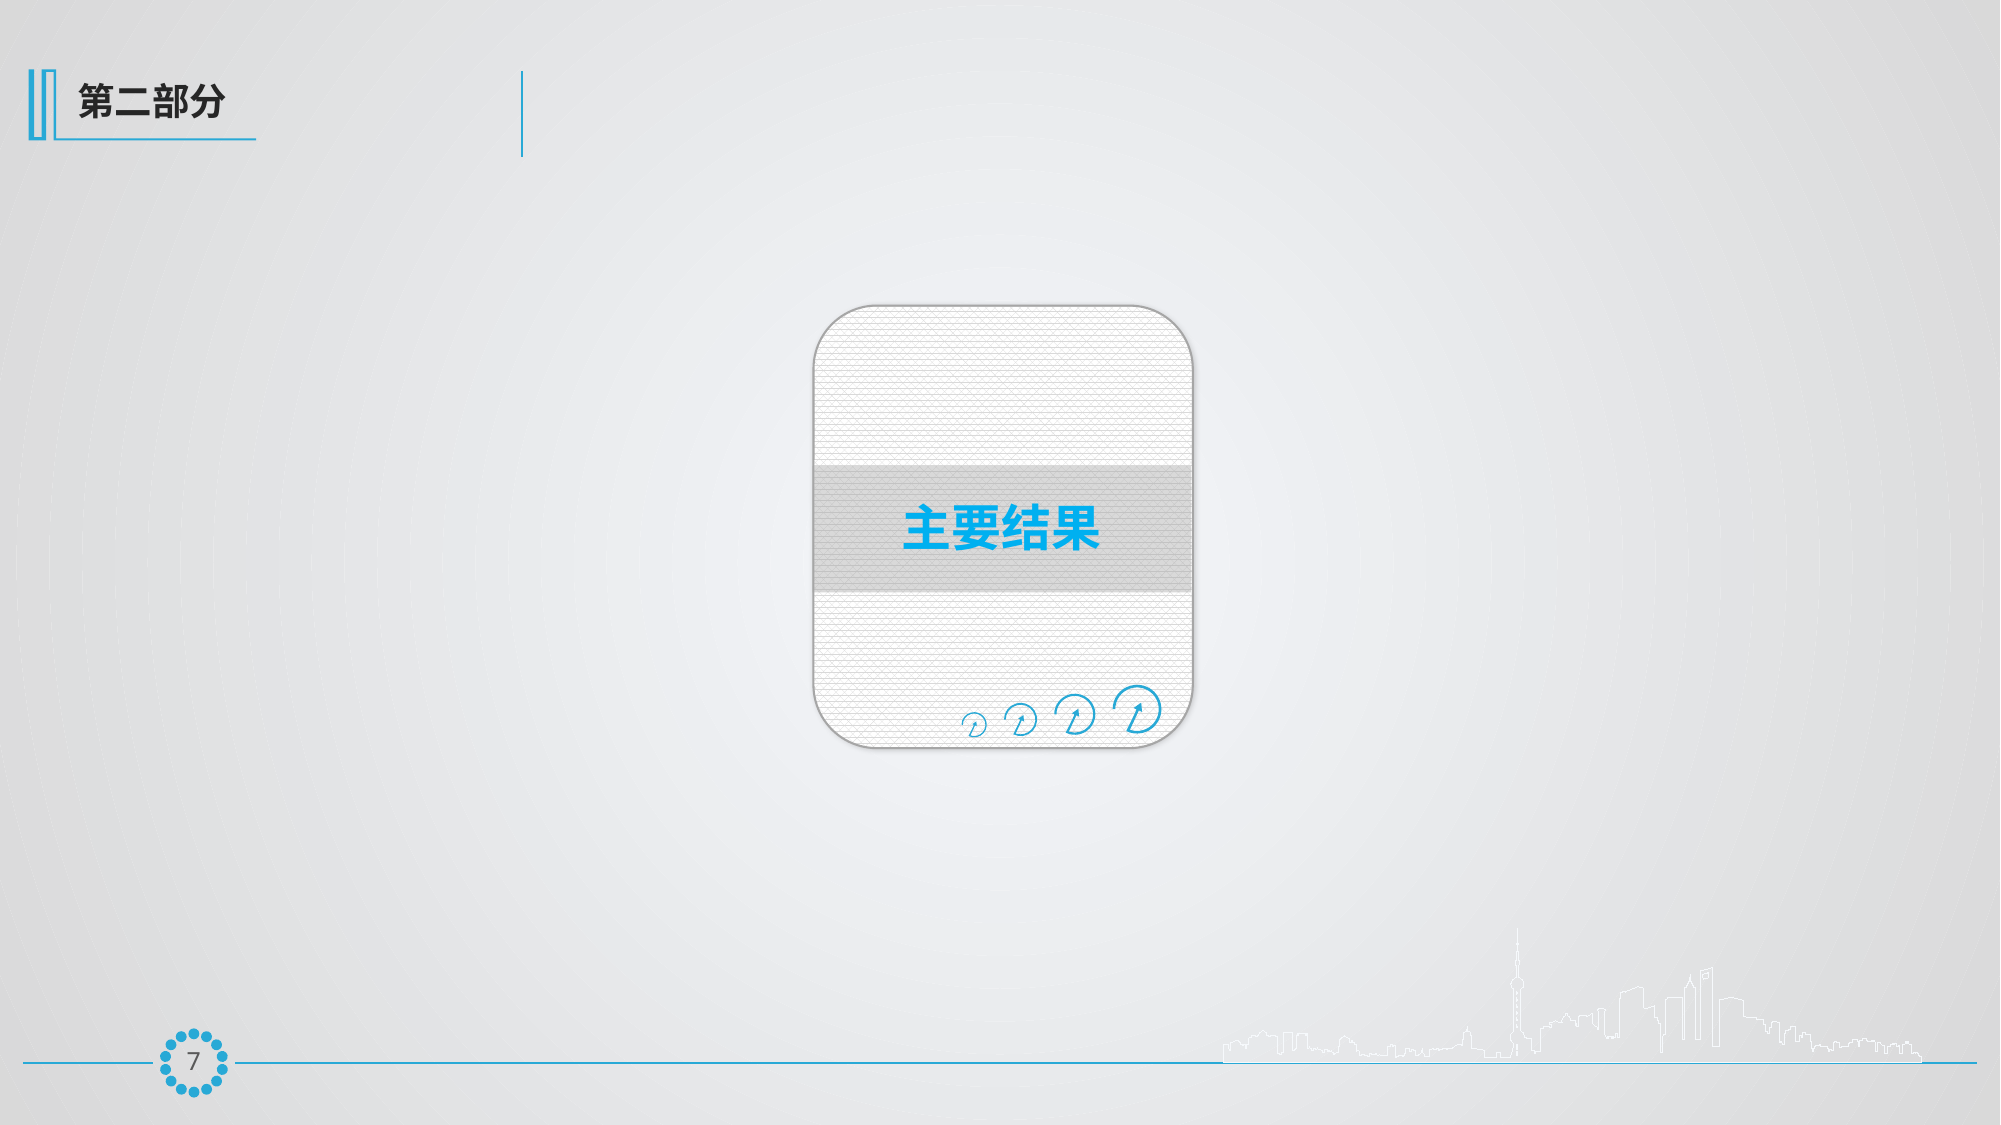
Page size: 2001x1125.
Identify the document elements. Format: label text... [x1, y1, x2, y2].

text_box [811, 305, 1194, 749]
text_box 第二部分 [62, 70, 252, 130]
slide_number 6 [169, 1039, 218, 1086]
